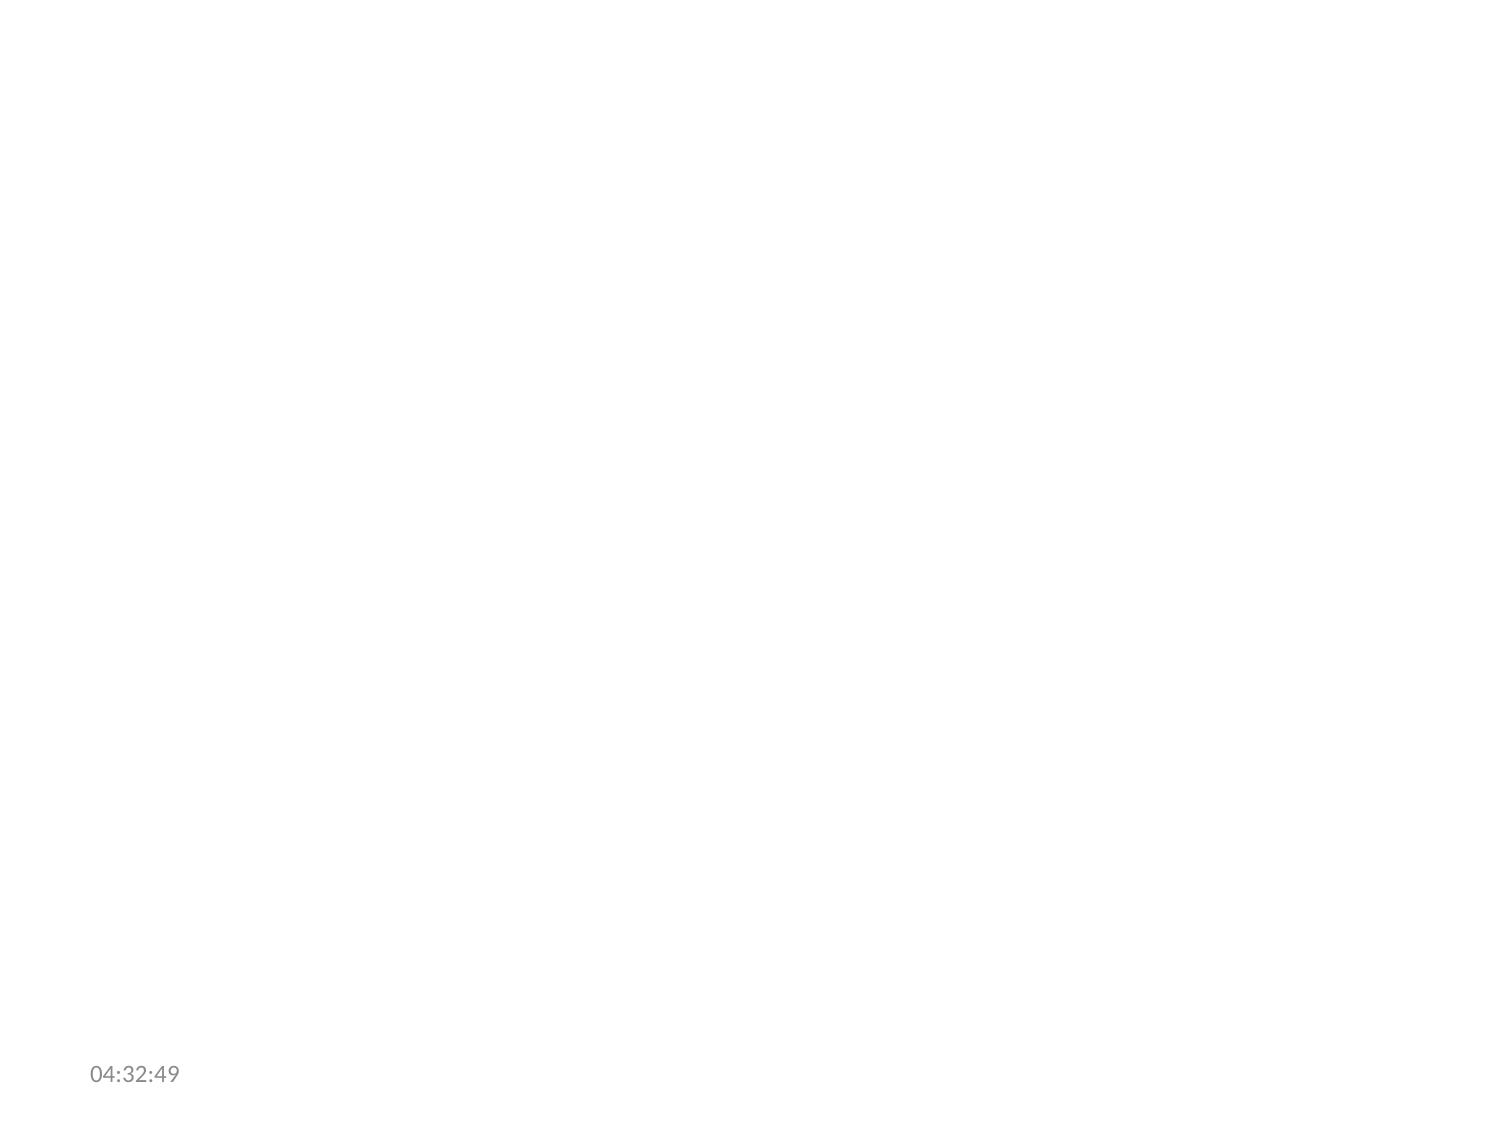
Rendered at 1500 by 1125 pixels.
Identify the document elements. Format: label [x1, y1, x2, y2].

slide_number [75, 1042, 425, 1103]
